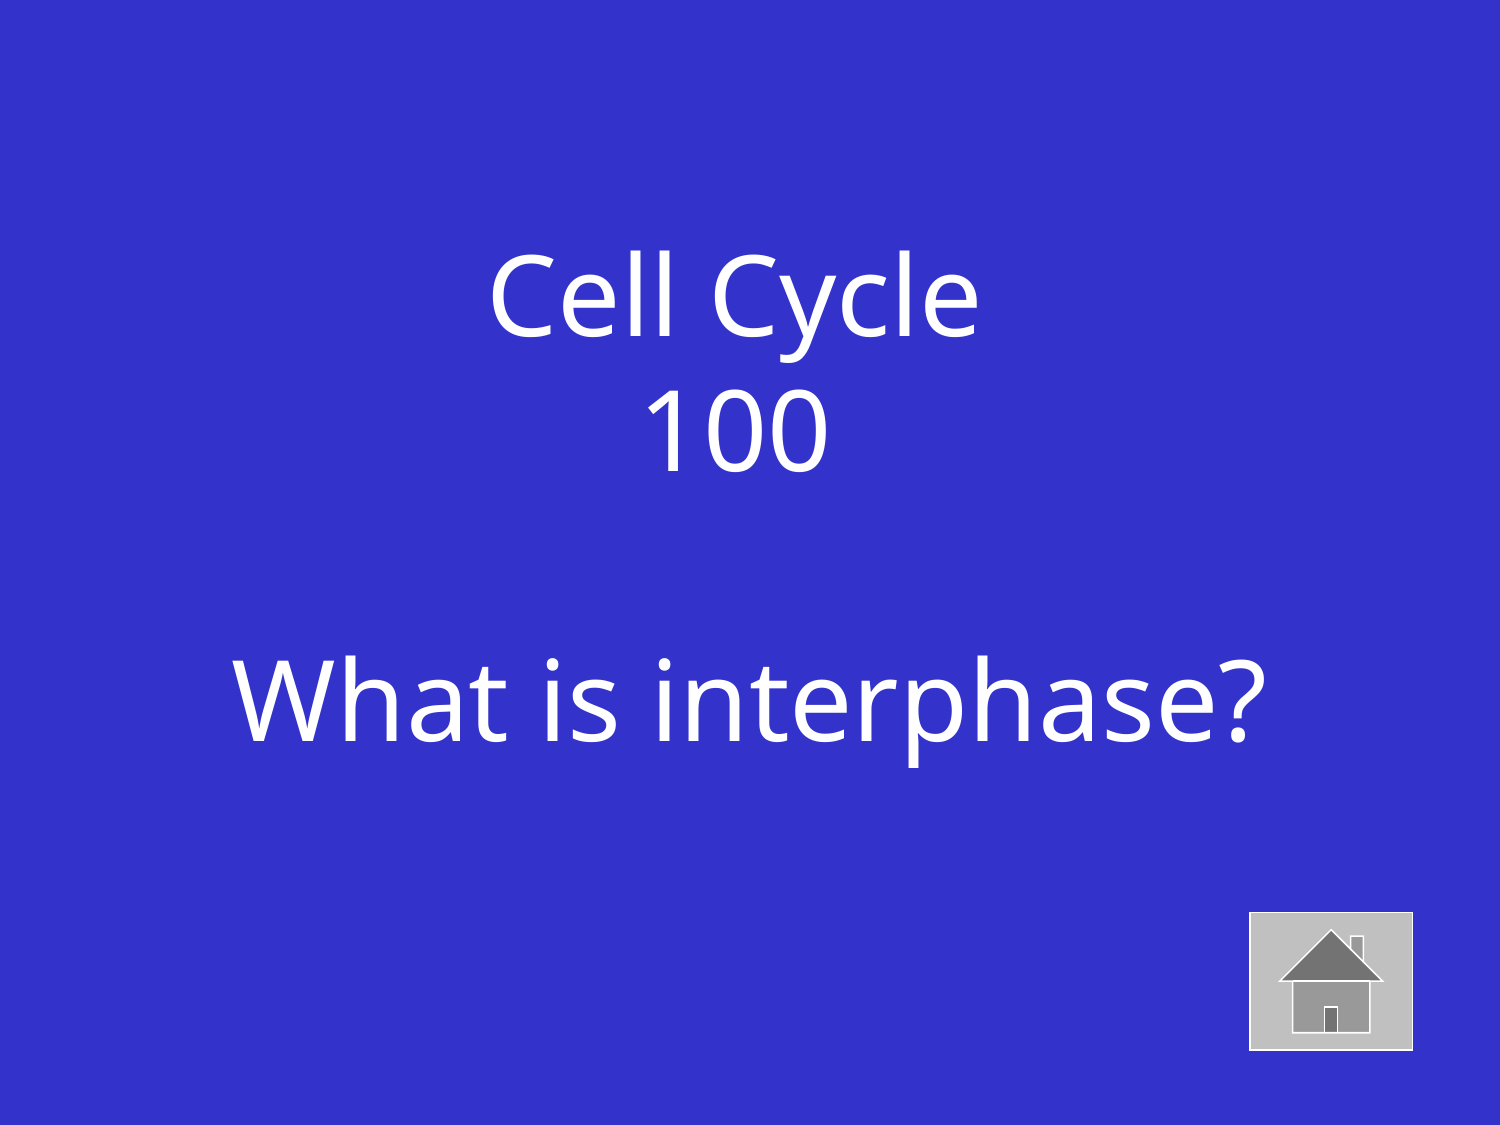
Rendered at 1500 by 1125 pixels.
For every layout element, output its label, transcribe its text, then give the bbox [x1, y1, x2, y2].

text_box [1249, 912, 1413, 1050]
title Cell Cycle 100 What is interphase? [112, 399, 1388, 588]
